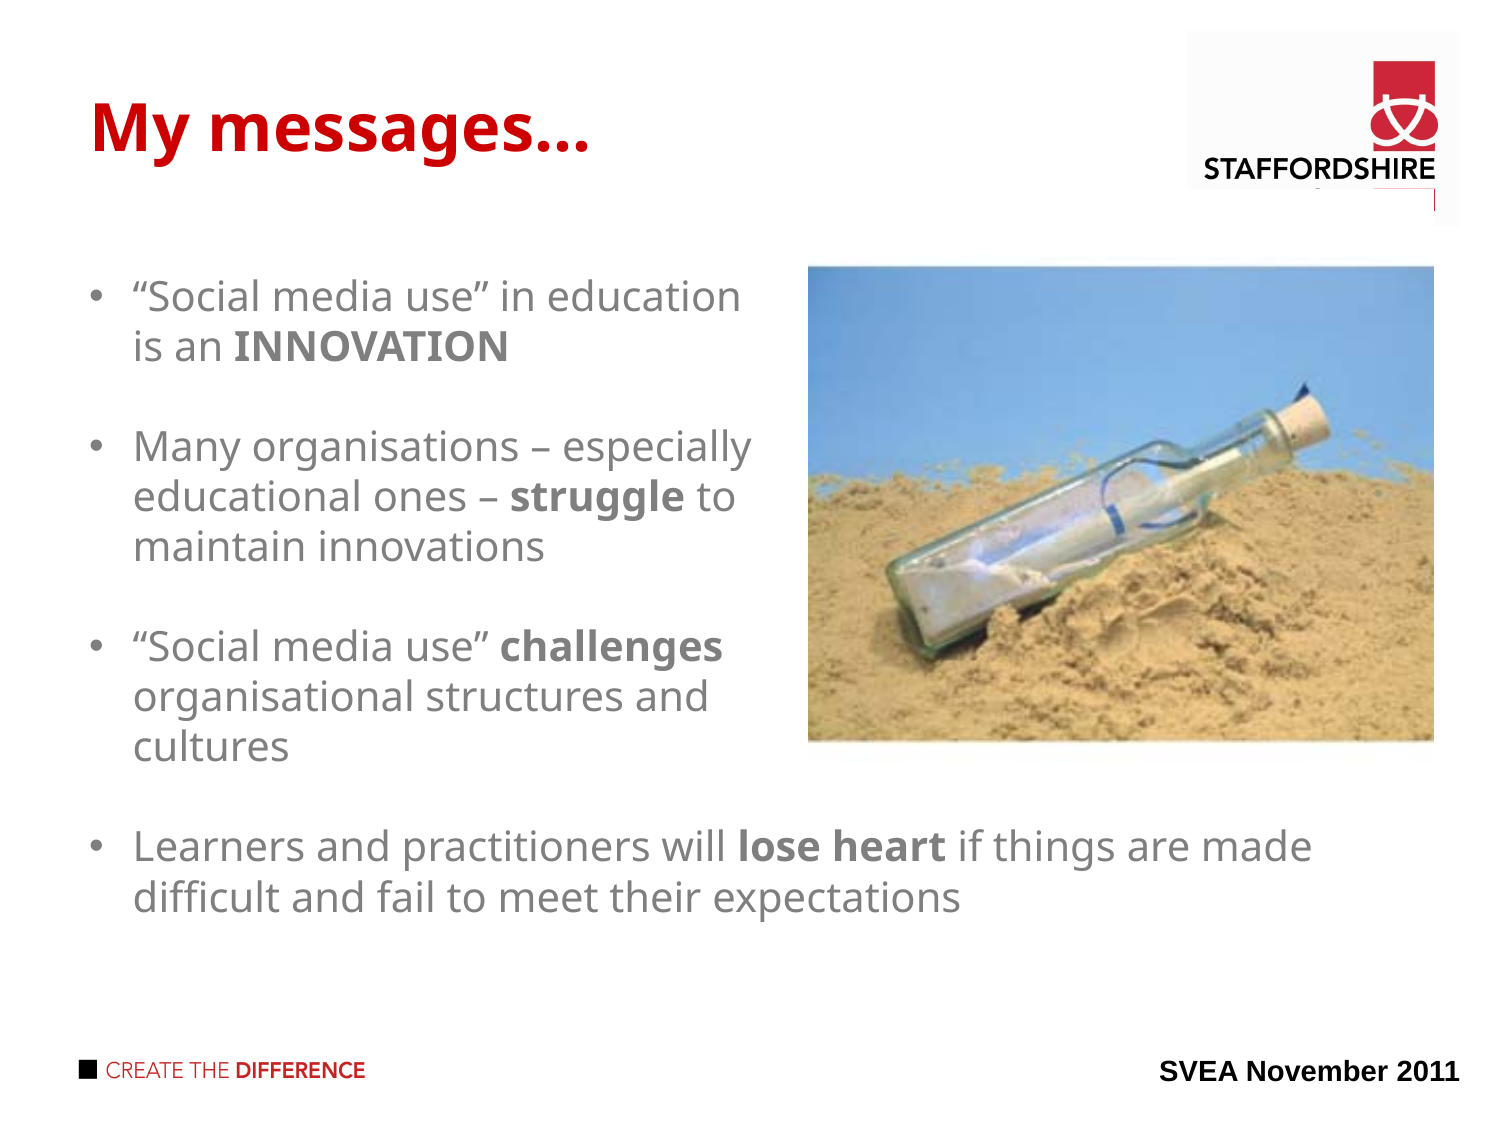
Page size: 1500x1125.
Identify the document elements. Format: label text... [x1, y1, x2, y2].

text_box SVEA November 2011 [1114, 1044, 1476, 1098]
text_box “Social media use” in education is an INNOVATION Many organisations – especially educational ones – struggle to maintain innovations “Social media use” challenges organisational structures and cultures Learners and practitioners will lose heart if things are made difficult and fail to meet their expectations [74, 262, 1453, 1038]
picture [71, 1056, 372, 1082]
title My messages… [75, 45, 1425, 233]
picture [808, 31, 1460, 822]
